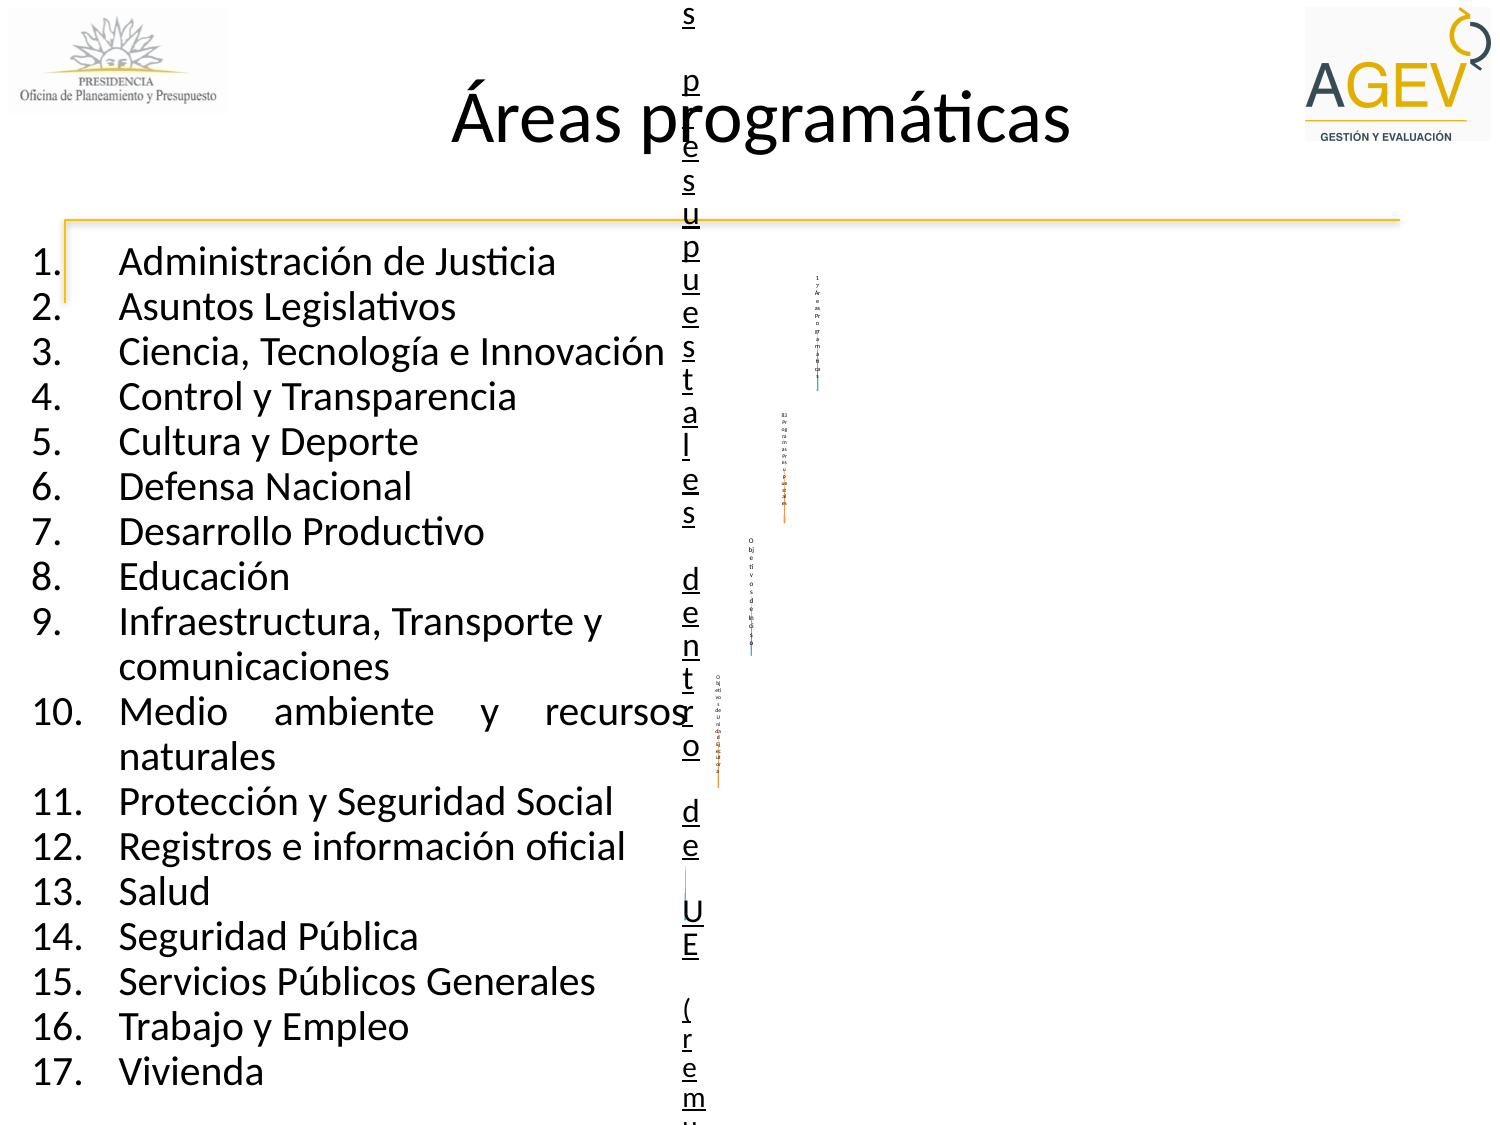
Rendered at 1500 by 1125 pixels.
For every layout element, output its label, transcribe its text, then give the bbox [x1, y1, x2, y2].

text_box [572, 278, 1500, 941]
list Administración de Justicia Asuntos Legislativos Ciencia, Tecnología e Innovación Control y Transparencia Cultura y Deporte Defensa Nacional Desarrollo Productivo Educación Infraestructura, Transporte y comunicaciones Medio ambiente y recursos naturales Protección y Seguridad Social Registros e información oficial Salud Seguridad Pública Servicios Públicos Generales Trabajo y Empleo Vivienda [15, 231, 704, 1071]
text_box Áreas programáticas [242, 19, 1282, 207]
picture [1305, 7, 1491, 141]
picture [8, 7, 228, 114]
